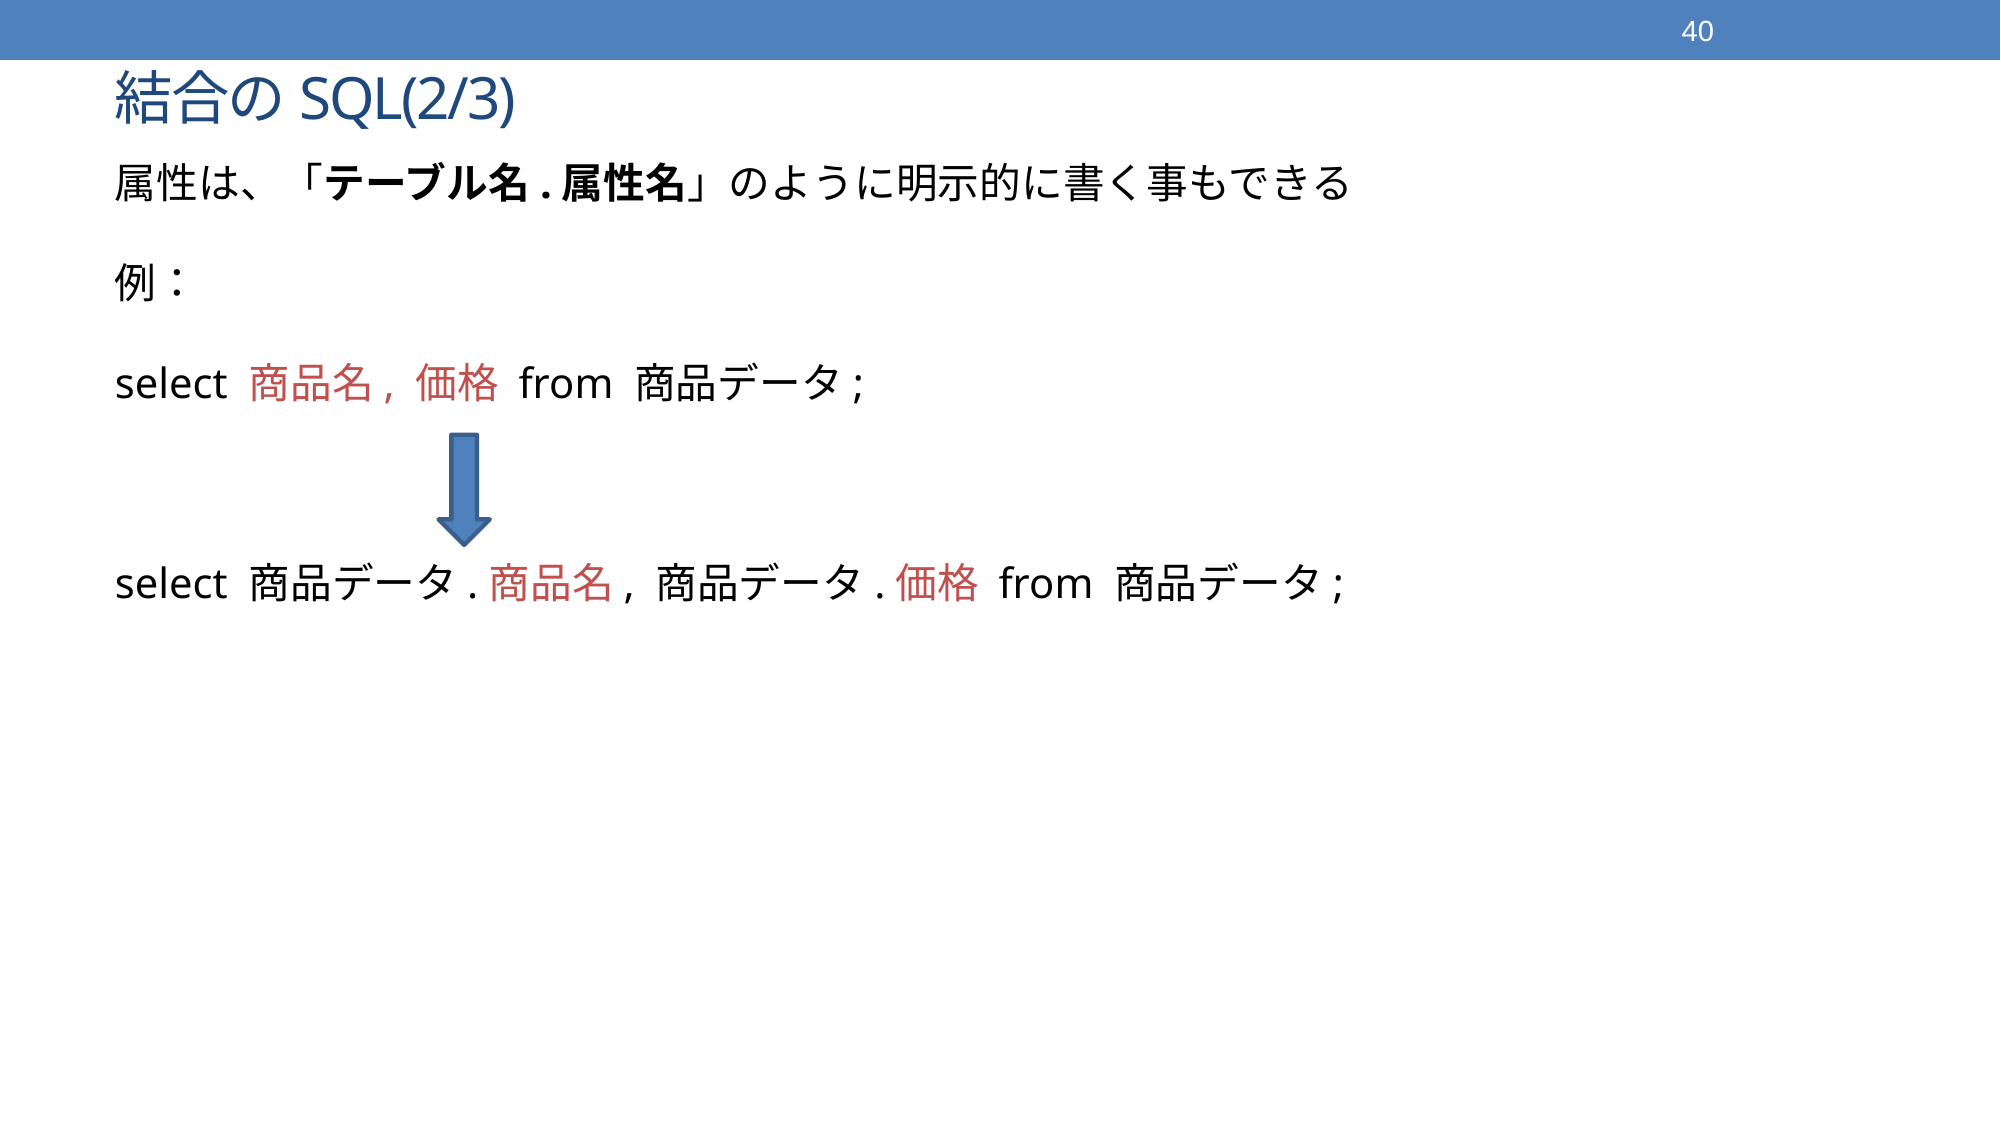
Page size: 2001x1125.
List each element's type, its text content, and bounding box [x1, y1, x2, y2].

text_box [436, 432, 492, 548]
slide_number 40 [1666, 3, 1900, 57]
title 結合のSQL(2/3) [99, 59, 1900, 133]
list 属性は、「テーブル名.属性名」のように明示的に書く事もできる 例： select 商品名, 価格 from 商品データ; select 商品データ.商品名, 商品データ.価格 from 商品データ; [99, 149, 1900, 1063]
